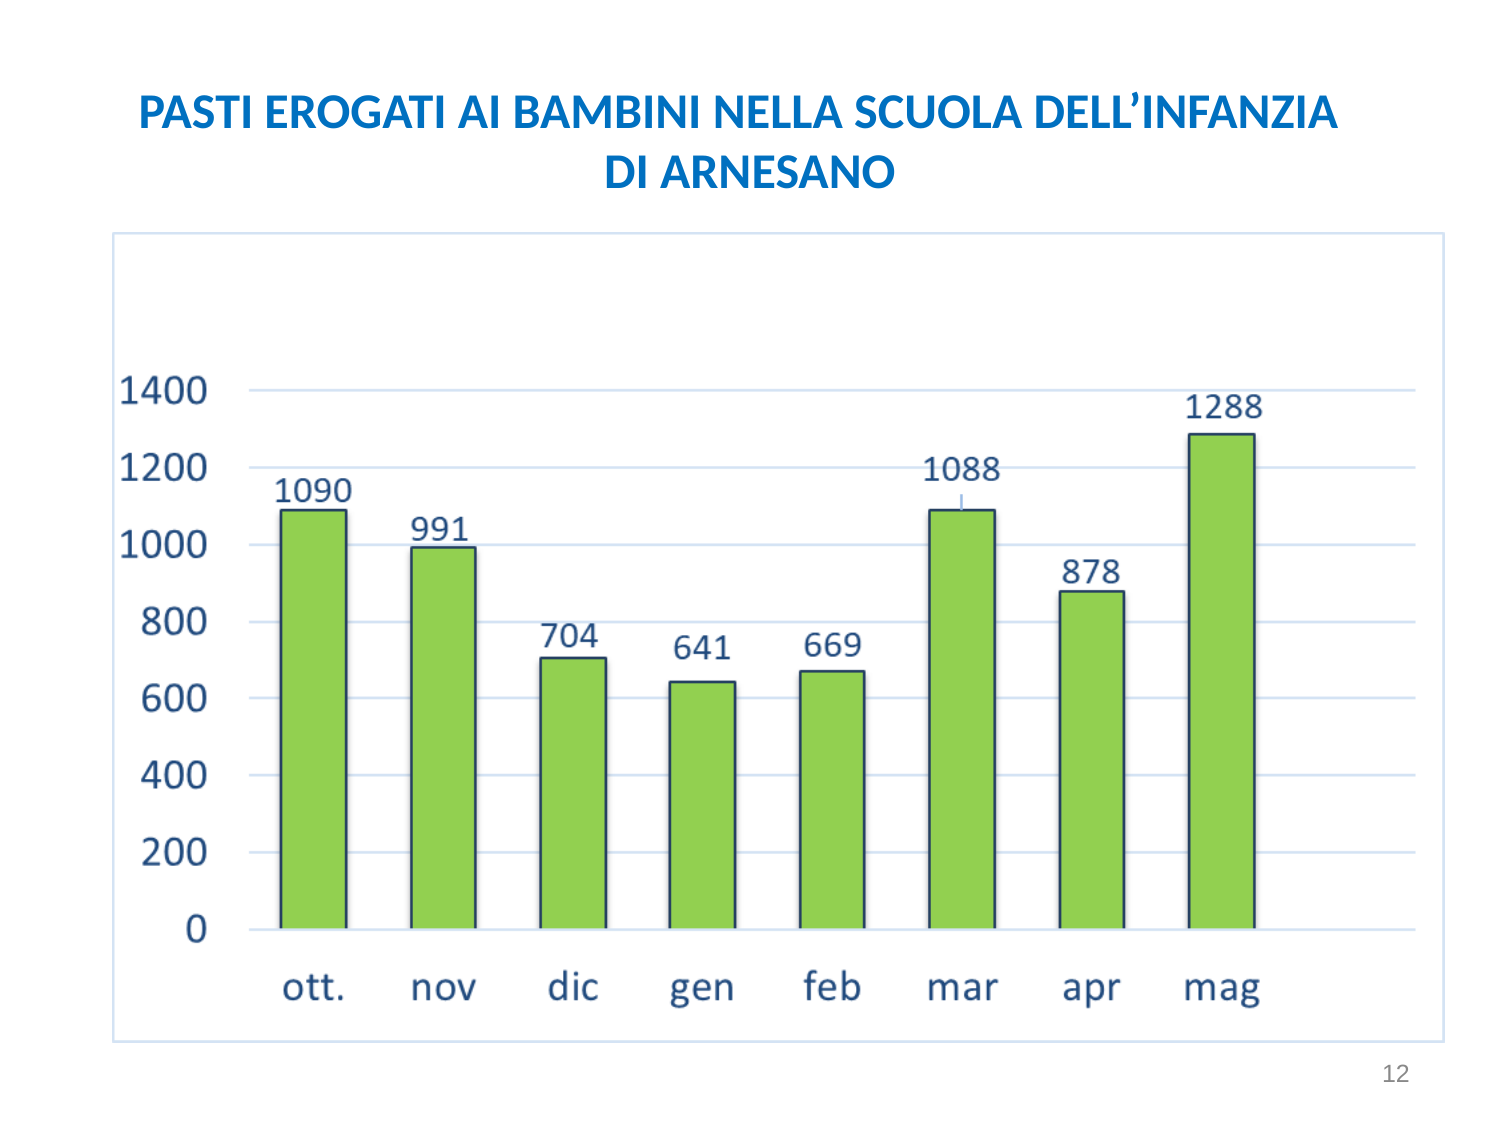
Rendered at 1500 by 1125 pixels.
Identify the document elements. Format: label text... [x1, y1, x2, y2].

text_box 12 [1074, 1052, 1425, 1103]
title PASTI EROGATI AI BAMBINI NELLA SCUOLA DELL’INFANZIA DI ARNESANO [75, 45, 1425, 233]
picture [112, 232, 1445, 1043]
